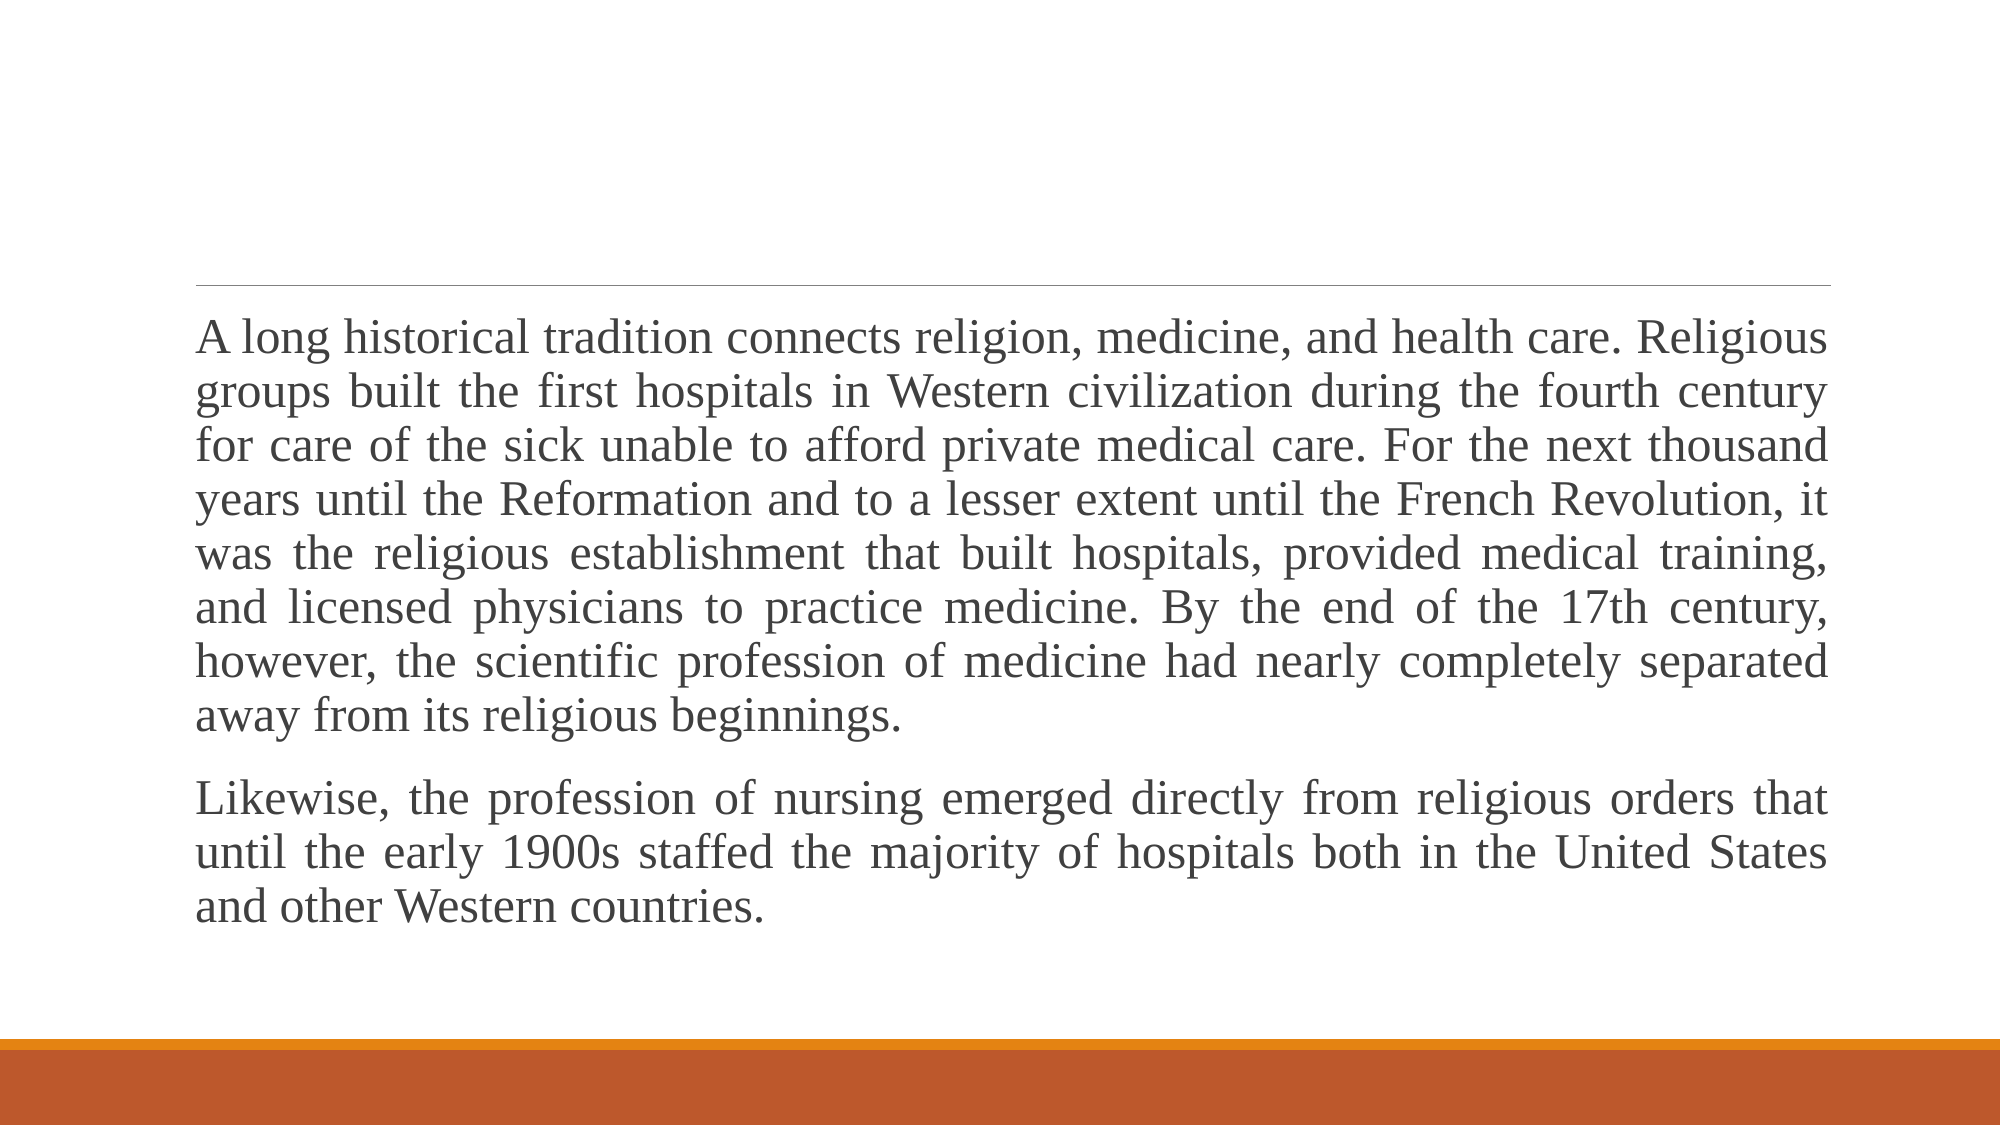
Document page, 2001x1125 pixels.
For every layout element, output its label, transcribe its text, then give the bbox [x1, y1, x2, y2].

list A long historical tradition connects religion, medicine, and health care. Religious groups built the first hospitals in Western civilization during the fourth century for care of the sick unable to afford private medical care. For the next thousand years until the Reformation and to a lesser extent until the French Revolution, it was the religious establishment that built hospitals, provided medical training, and licensed physicians to practice medicine. By the end of the 17th century, however, the scientific profession of medicine had nearly completely separated away from its religious beginnings. Likewise, the profession of nursing emerged directly from religious orders that until the early 1900s staffed the majority of hospitals both in the United States and other Western countries. [180, 302, 1830, 850]
